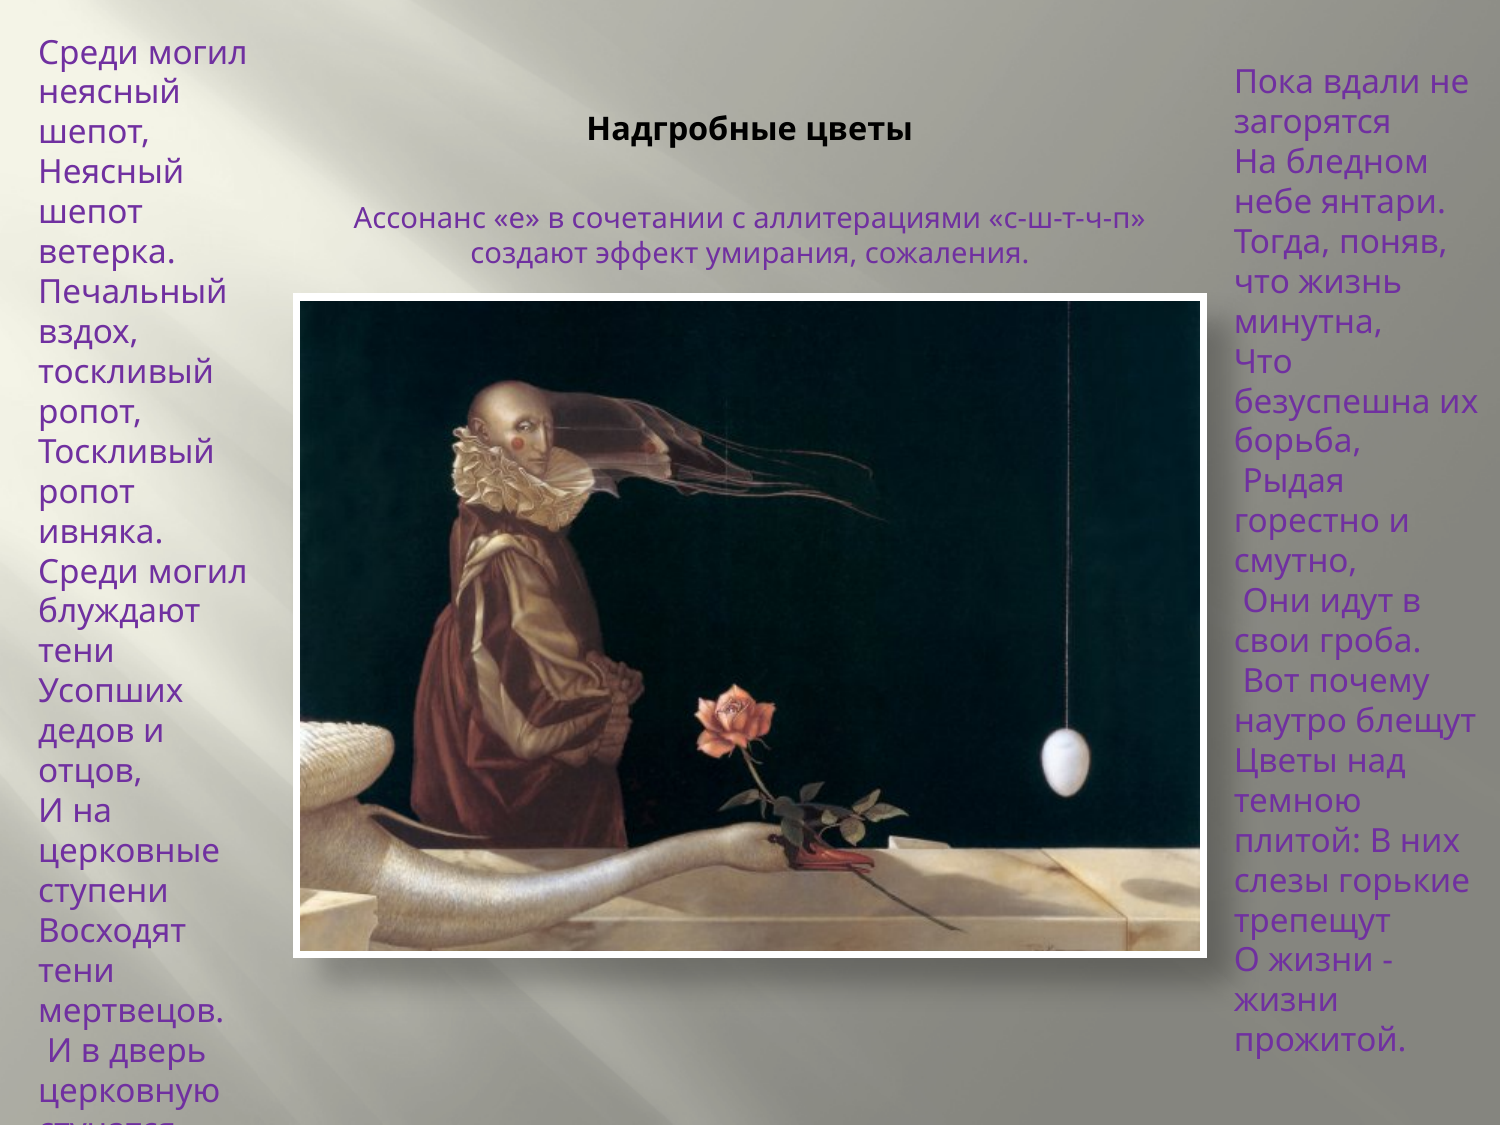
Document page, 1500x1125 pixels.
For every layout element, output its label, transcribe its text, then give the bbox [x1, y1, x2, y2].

list Ассонанс «е» в сочетании с аллитерациями «с-ш-т-ч-п» создают эффект умирания, сожаления. [300, 191, 1200, 279]
text_box Среди могил неясный шепот, Неясный шепот ветерка. Печальный вздох, тоскливый ропот, Тоскливый ропот ивняка. Среди могил блуждают тени Усопших дедов и отцов, И на церковные ступени Восходят тени мертвецов. И в дверь церковную стучатся, Они стучатся до зари, [23, 23, 282, 1125]
picture [299, 300, 1201, 951]
text_box Пока вдали не загорятся На бледном небе янтари. Тогда, поняв, что жизнь минутна, Что безуспешна их борьба, Рыдая горестно и смутно, Они идут в свои гроба. Вот почему наутро блещут Цветы над темною плитой: В них слезы горькие трепещут О жизни - жизни прожитой. [1218, 52, 1500, 1066]
title Надгробные цветы [300, 99, 1200, 186]
